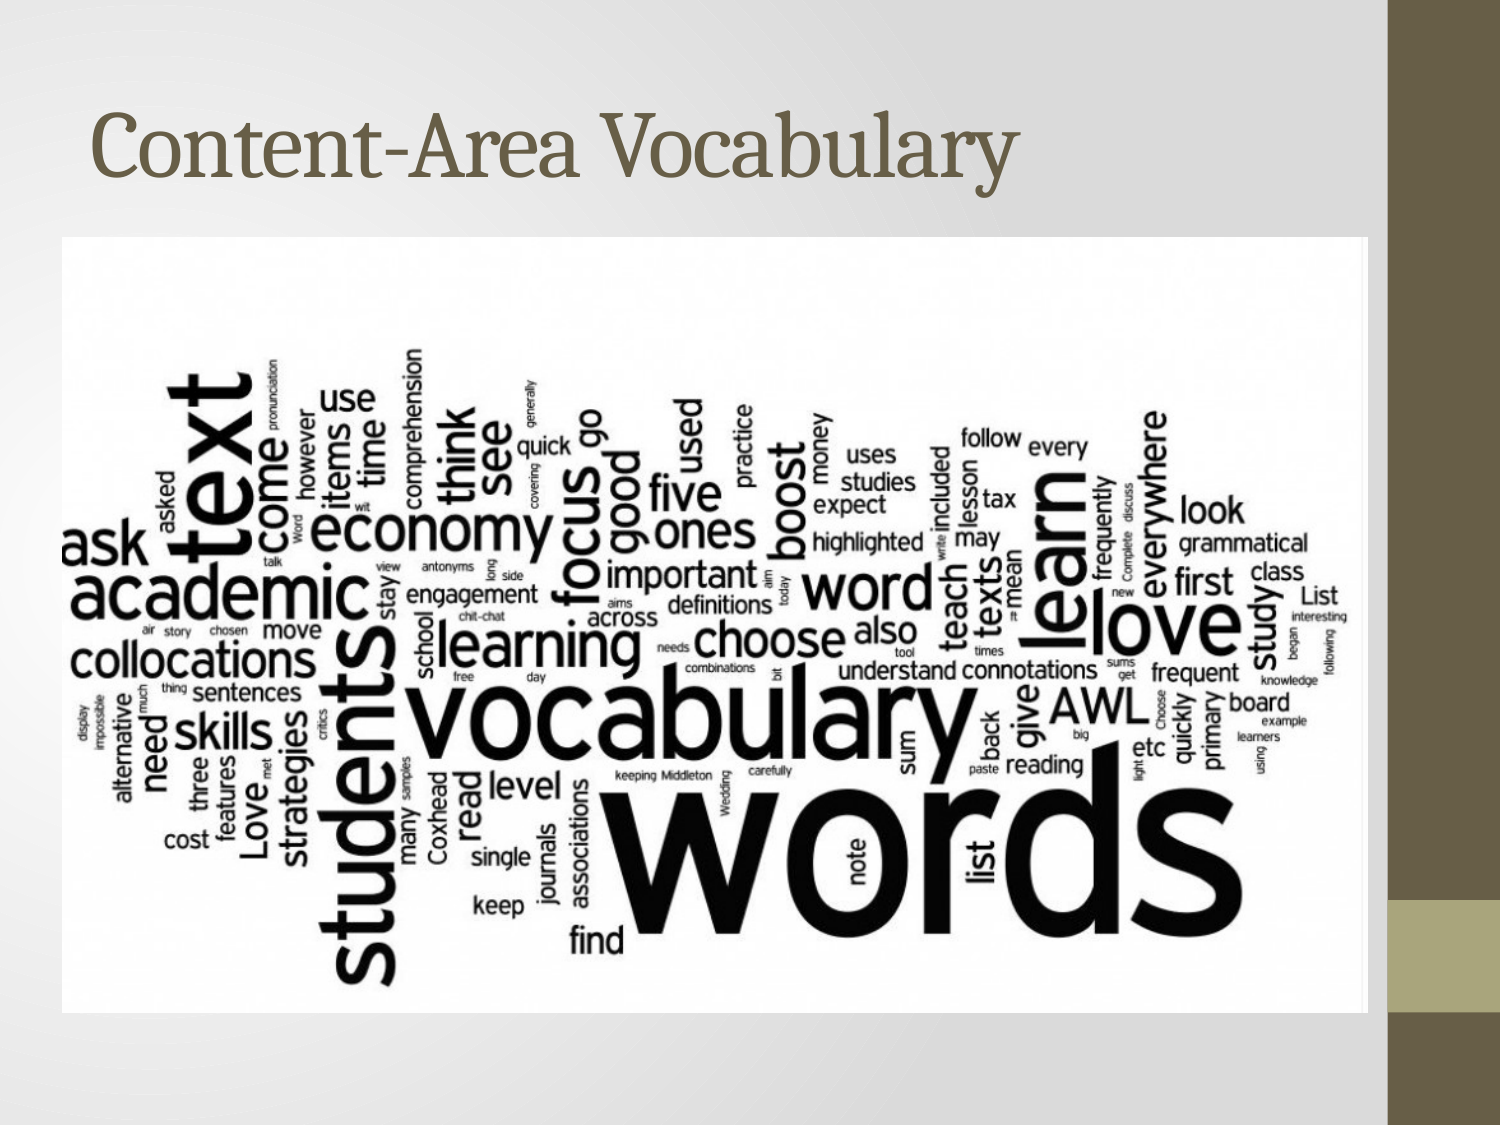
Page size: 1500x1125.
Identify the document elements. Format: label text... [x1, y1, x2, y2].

picture [61, 236, 1369, 1013]
title Content-Area Vocabulary [75, 45, 1325, 230]
